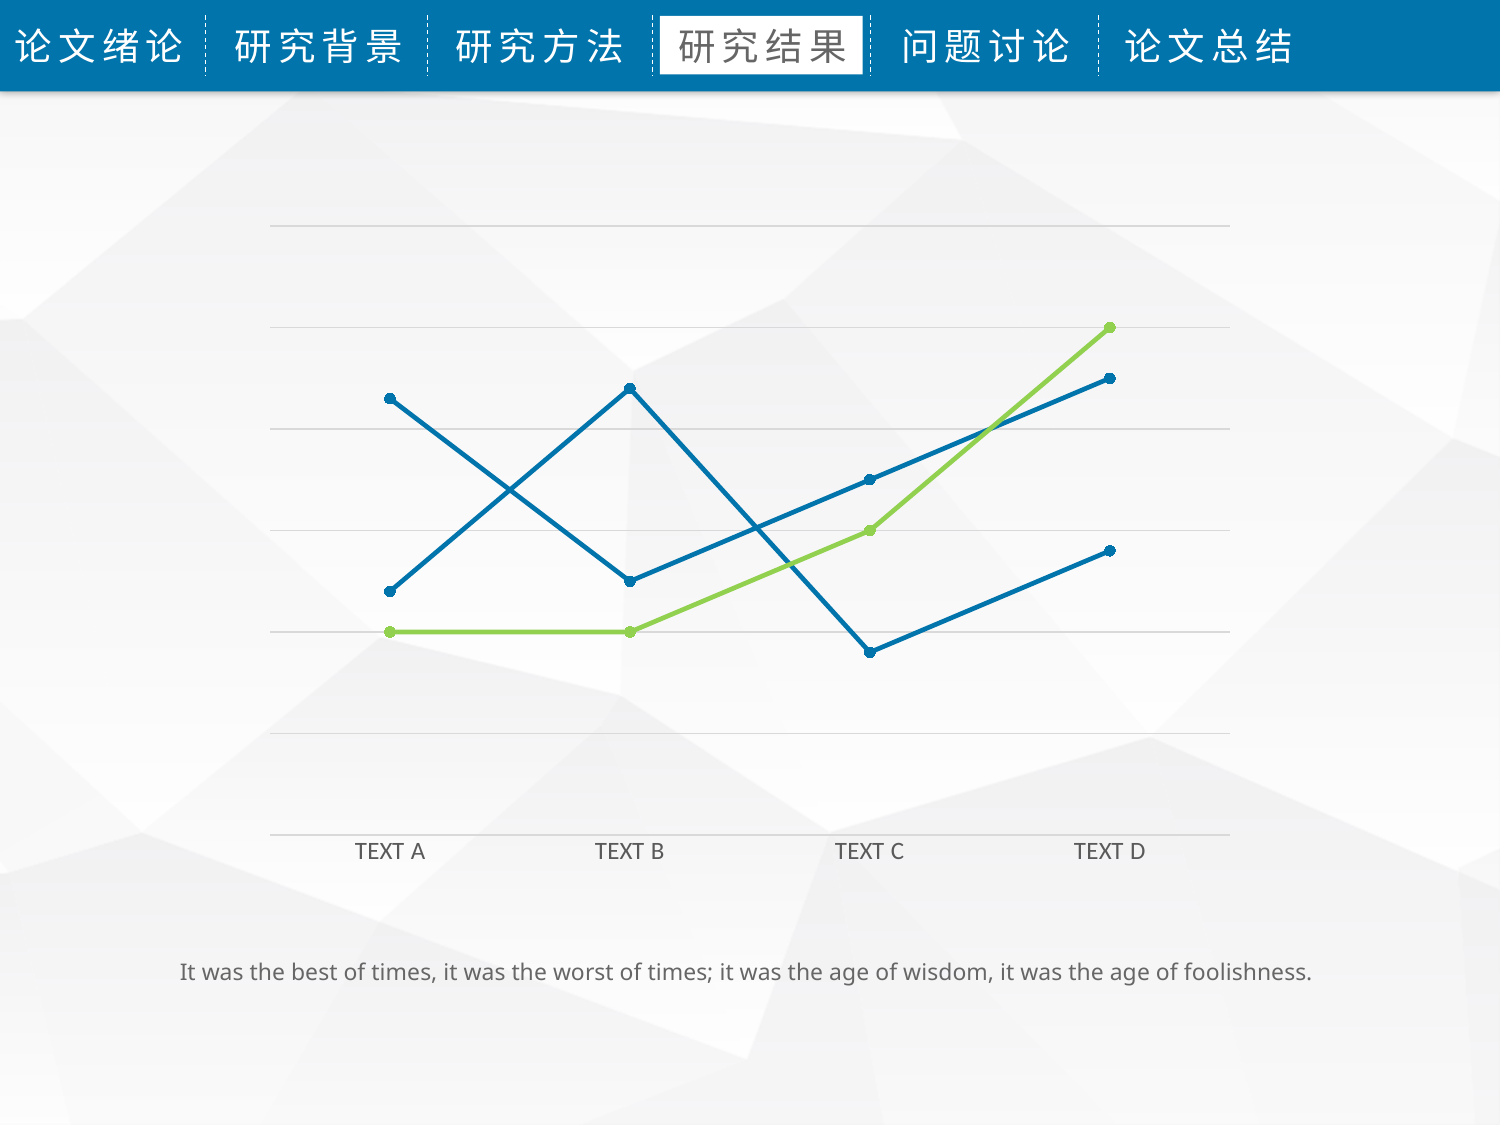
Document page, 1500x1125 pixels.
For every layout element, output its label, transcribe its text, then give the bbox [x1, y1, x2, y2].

text_box 论文绪论 [0, 15, 211, 76]
text_box 研究结果 [663, 15, 870, 76]
text_box It was the best of times, it was the worst of times; it was the age of wisdom, it was the age of foolishness. [122, 950, 1378, 993]
text_box 研究结果 [871, 15, 876, 76]
text_box [0, 0, 1500, 92]
text_box [659, 15, 663, 75]
text_box 研究背景 [214, 15, 423, 76]
text_box 问题讨论 [886, 15, 1098, 76]
picture [0, 92, 1500, 1125]
text_box 研究方法 [440, 15, 652, 76]
chart [249, 212, 1250, 880]
text_box 论文总结 [1109, 15, 1322, 76]
